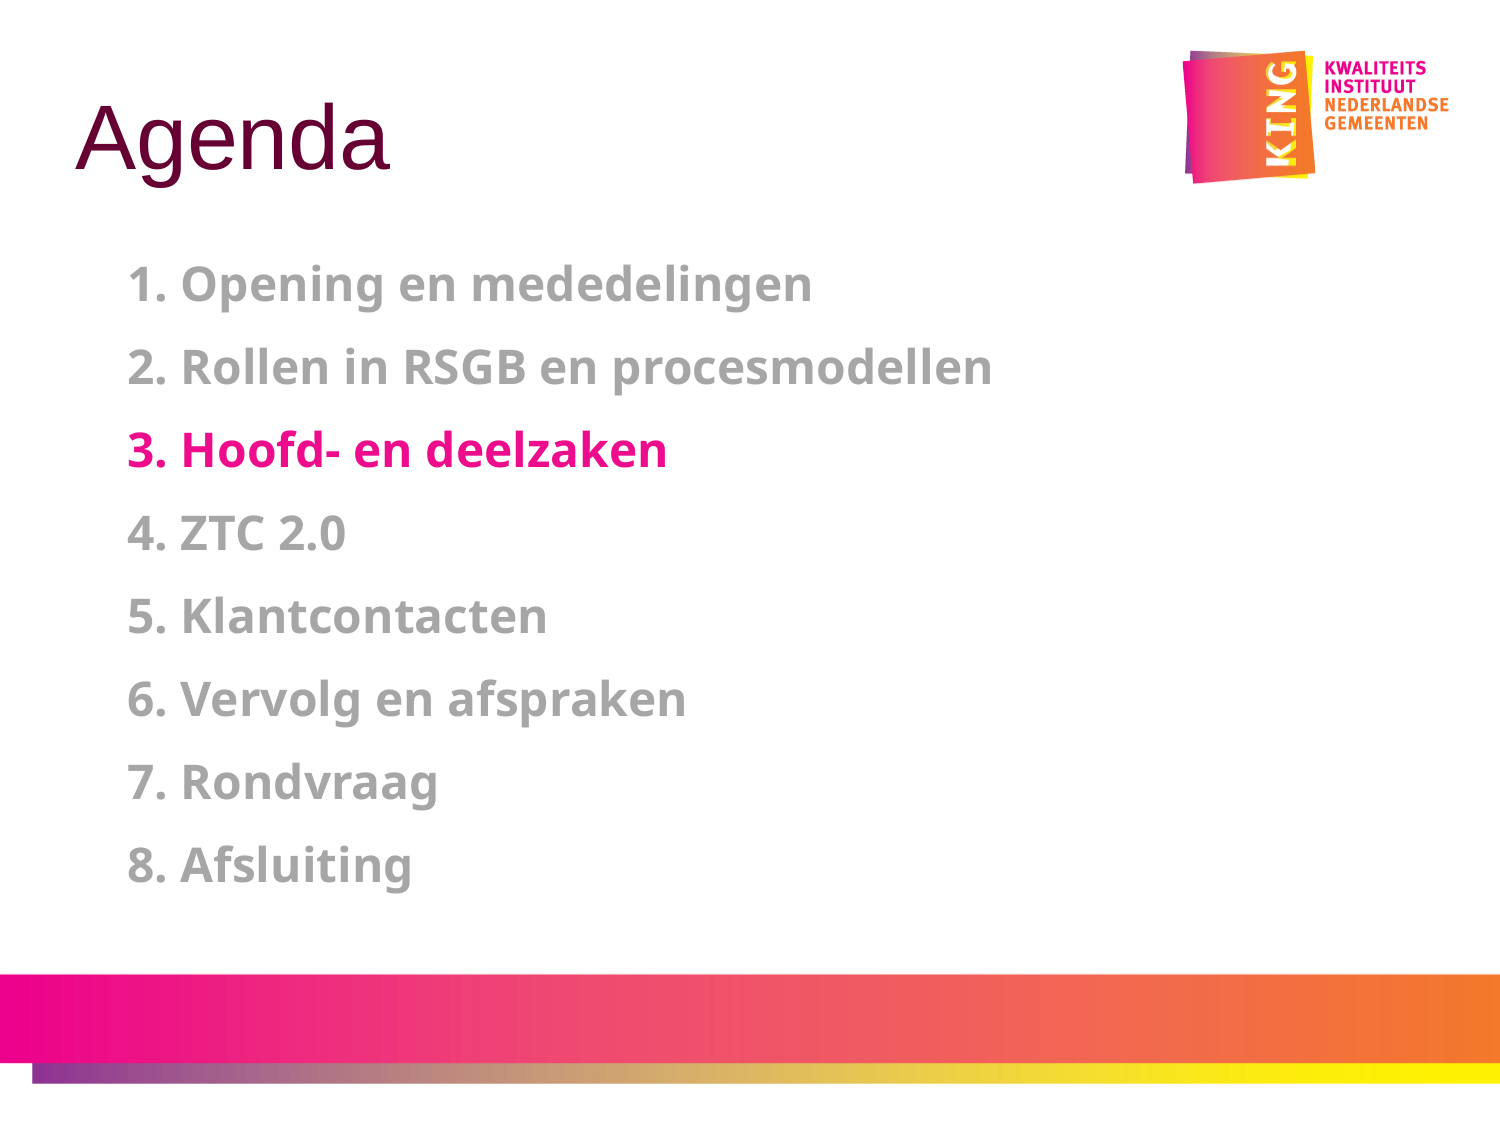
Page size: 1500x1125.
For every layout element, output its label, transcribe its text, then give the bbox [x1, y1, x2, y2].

title Agenda [74, 44, 1425, 233]
picture [0, 0, 1500, 1125]
list 1. Opening en mededelingen 2. Rollen in RSGB en procesmodellen 3. Hoofd- en deelzaken 4. ZTC 2.0 5. Klantcontacten 6. Vervolg en afspraken 7. Rondvraag 8. Afsluiting [111, 245, 1500, 989]
